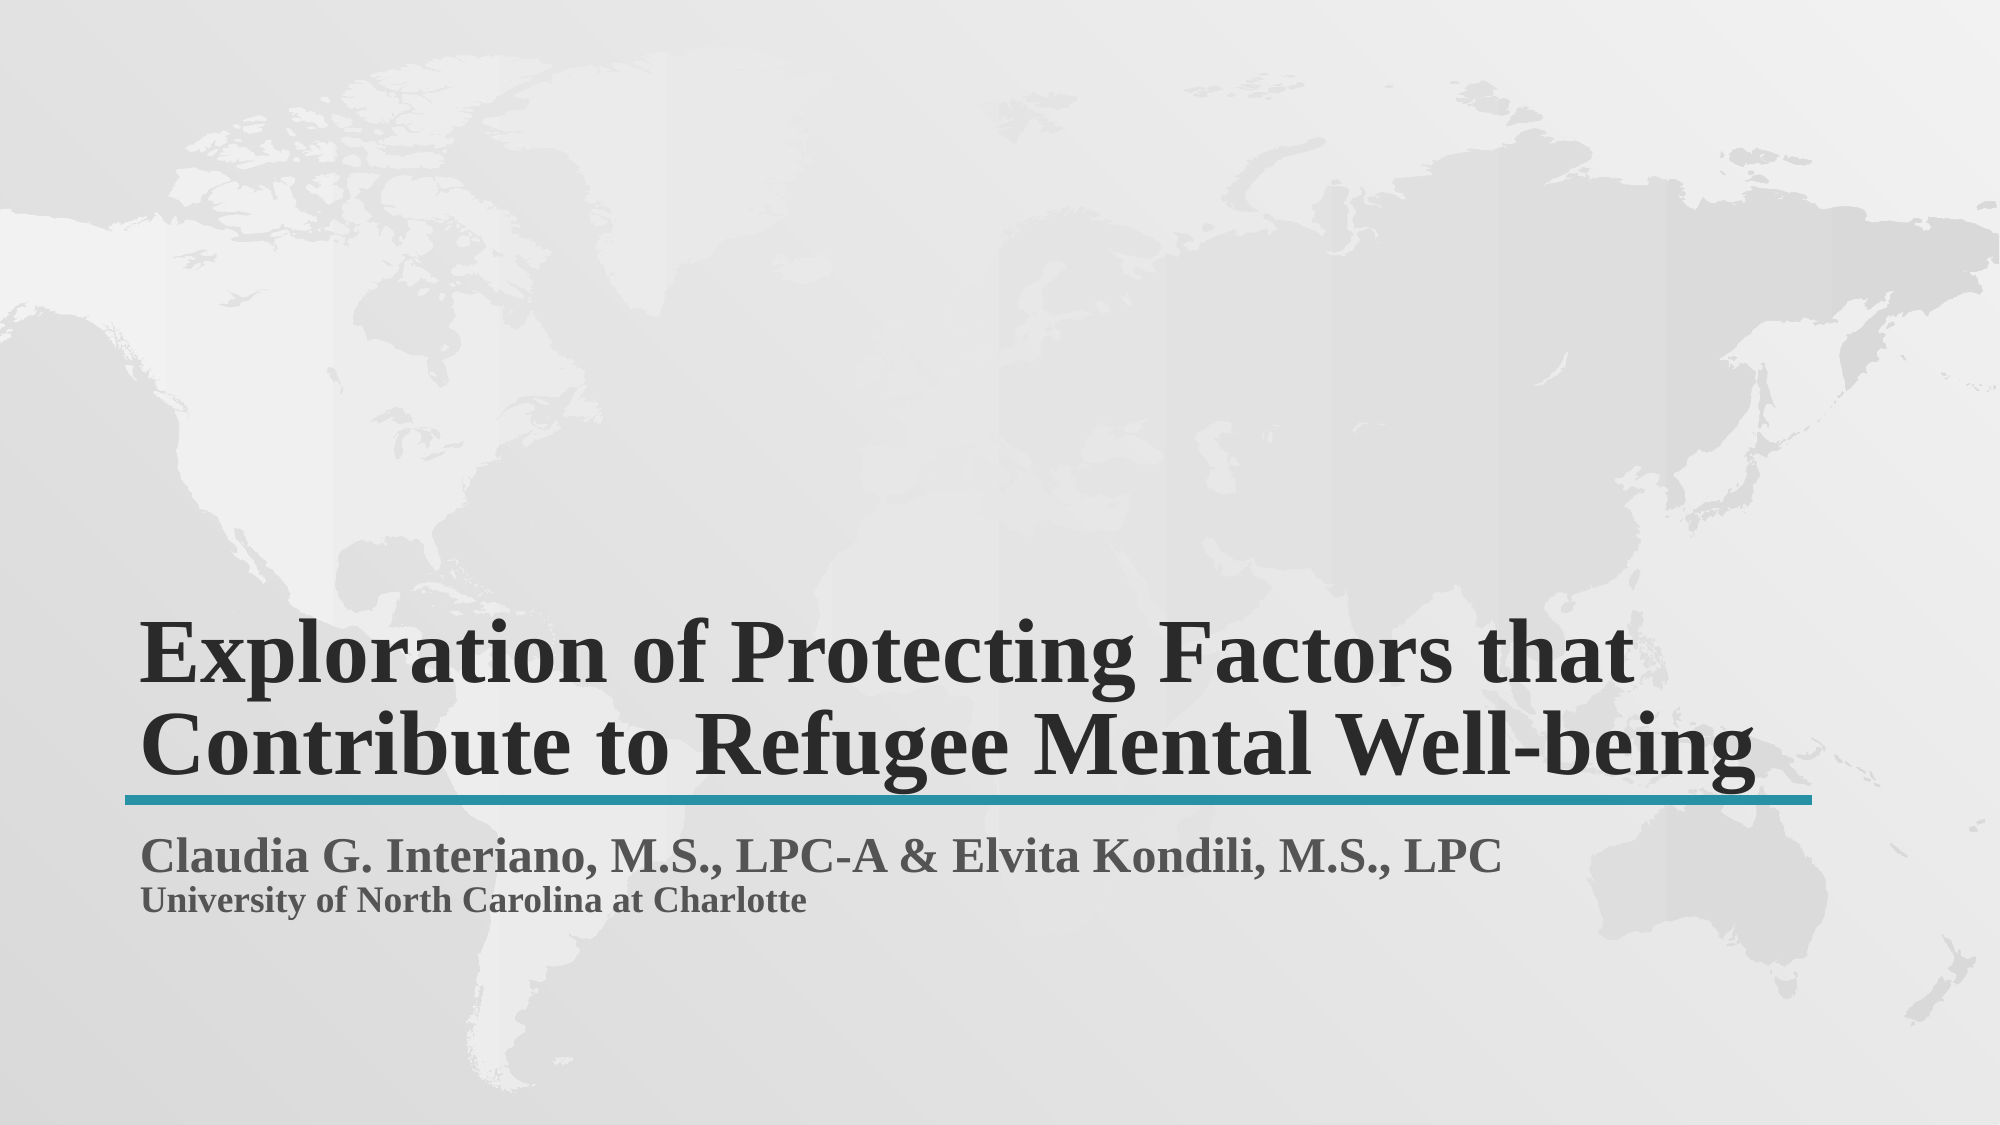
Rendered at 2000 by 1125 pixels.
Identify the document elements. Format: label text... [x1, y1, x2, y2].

subtitle Claudia G. Interiano, M.S., LPC-A & Elvita Kondili, M.S., LPC University of North Carolina at Charlotte [124, 825, 1550, 1013]
title Exploration of Protecting Factors that Contribute to Refugee Mental Well-being [124, 299, 1888, 800]
